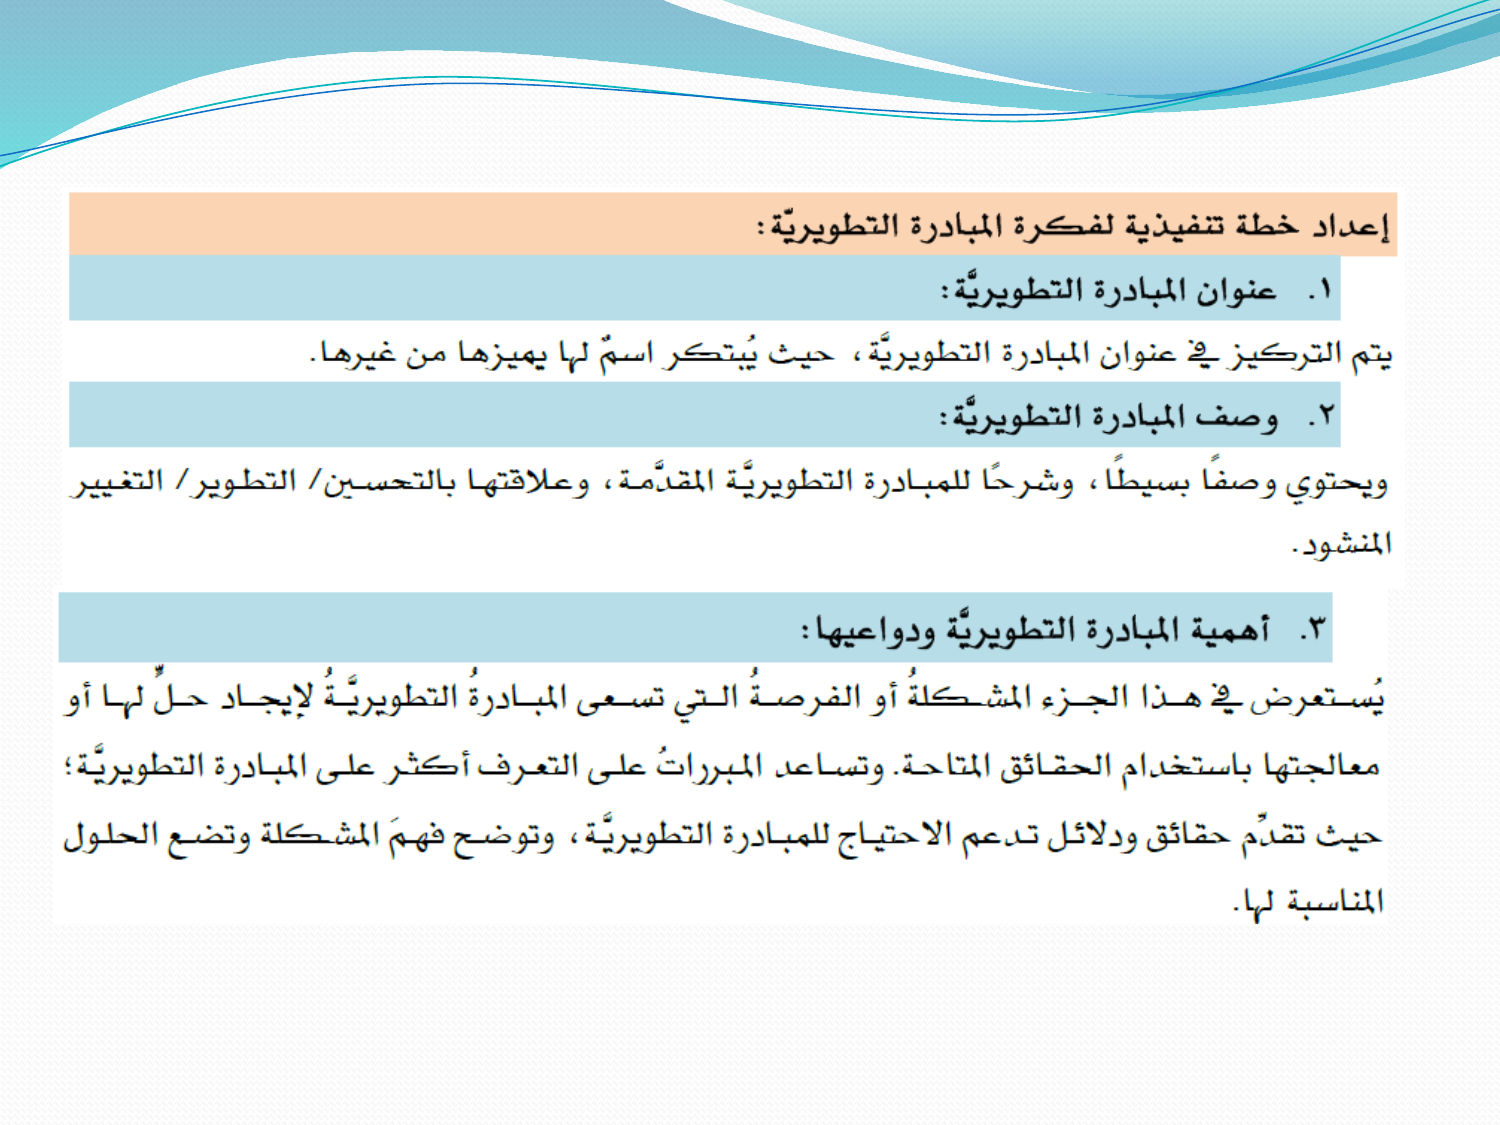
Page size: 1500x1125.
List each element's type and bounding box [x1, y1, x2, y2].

text_box [53, 187, 1405, 924]
